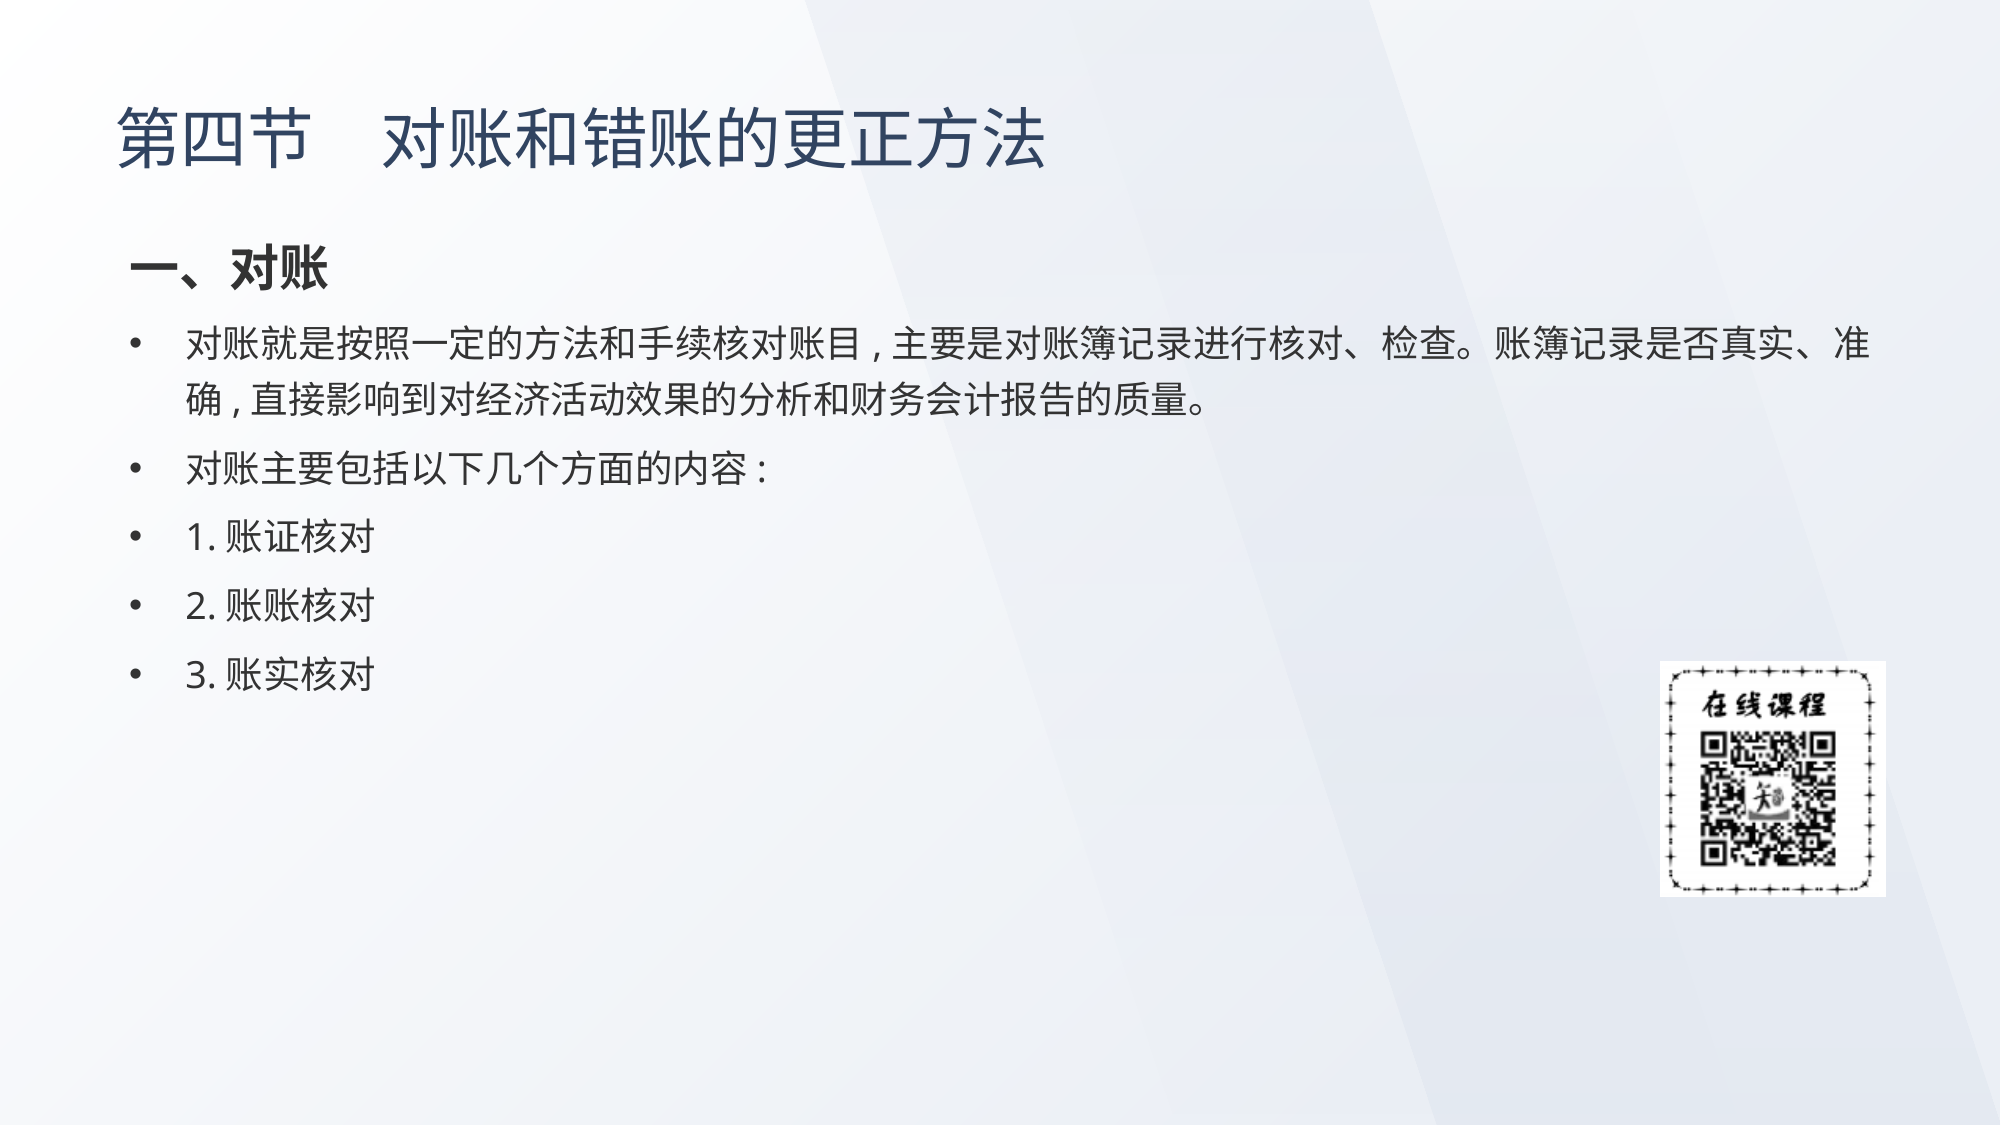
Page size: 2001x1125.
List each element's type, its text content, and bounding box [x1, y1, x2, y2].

title 第四节 对账和错账的更正方法 [114, 59, 1886, 178]
picture [1660, 661, 1886, 897]
text_box 一、对账 对账就是按照一定的方法和手续核对账目,主要是对账簿记录进行核对、检查。账簿记录是否真实、准确,直接影响到对经济活动效果的分析和财务会计报告的质量。 对账主要包括以下几个方面的内容: 1.账证核对 2.账账核对 3.账实核对 [114, 213, 1886, 1013]
